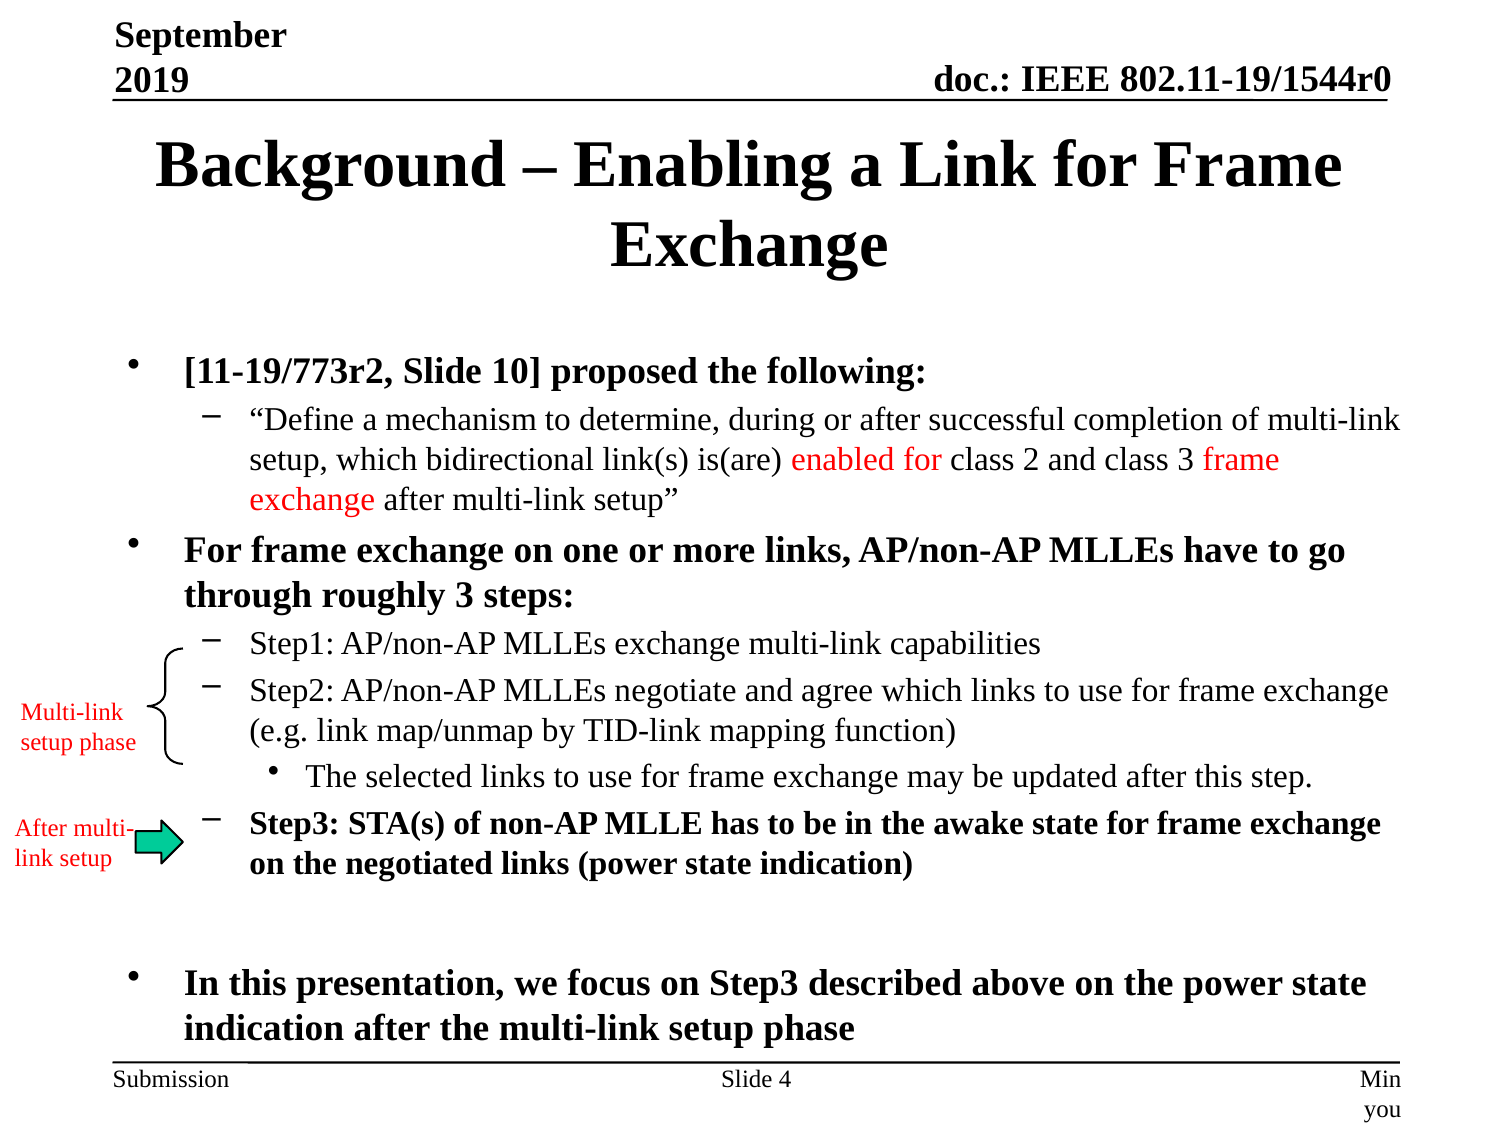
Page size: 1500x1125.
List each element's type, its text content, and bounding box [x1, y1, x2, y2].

footer Minyoung Park et.al., (Intel Corporation) [1354, 1061, 1402, 1093]
text_box Multi-link setup phase [5, 688, 160, 763]
text_box [160, 648, 183, 764]
title Background – Enabling a Link for Frame Exchange [112, 112, 1388, 288]
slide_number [114, 54, 309, 101]
text_box After multi-link setup [0, 804, 166, 879]
text_box [166, 825, 183, 859]
list [11-19/773r2, Slide 10] proposed the following: “Define a mechanism to determine, during or after successful completion of multi-link setup, which bidirectional link(s) is(are) enabled for class 2 and class 3 frame exchange after multi-link setup” For frame exchange on one or more links, AP/non-AP MLLEs have to go through roughly 3 steps: Step1: AP/non-AP MLLEs exchange multi-link capabilities Step2: AP/non-AP MLLEs negotiate and agree which links to use for frame exchange (e.g. link map/unmap by TID-link mapping function) The selected links to use for frame exchange may be updated after this step. Step3: STA(s) of non-AP MLLE has to be in the awake state for frame exchange on the negotiated links (power state indication) In this presentation, we focus on Step3 described above on the power state indication after the multi-link setup phase [112, 338, 1424, 1063]
slide_number Slide 4 [712, 1061, 800, 1093]
